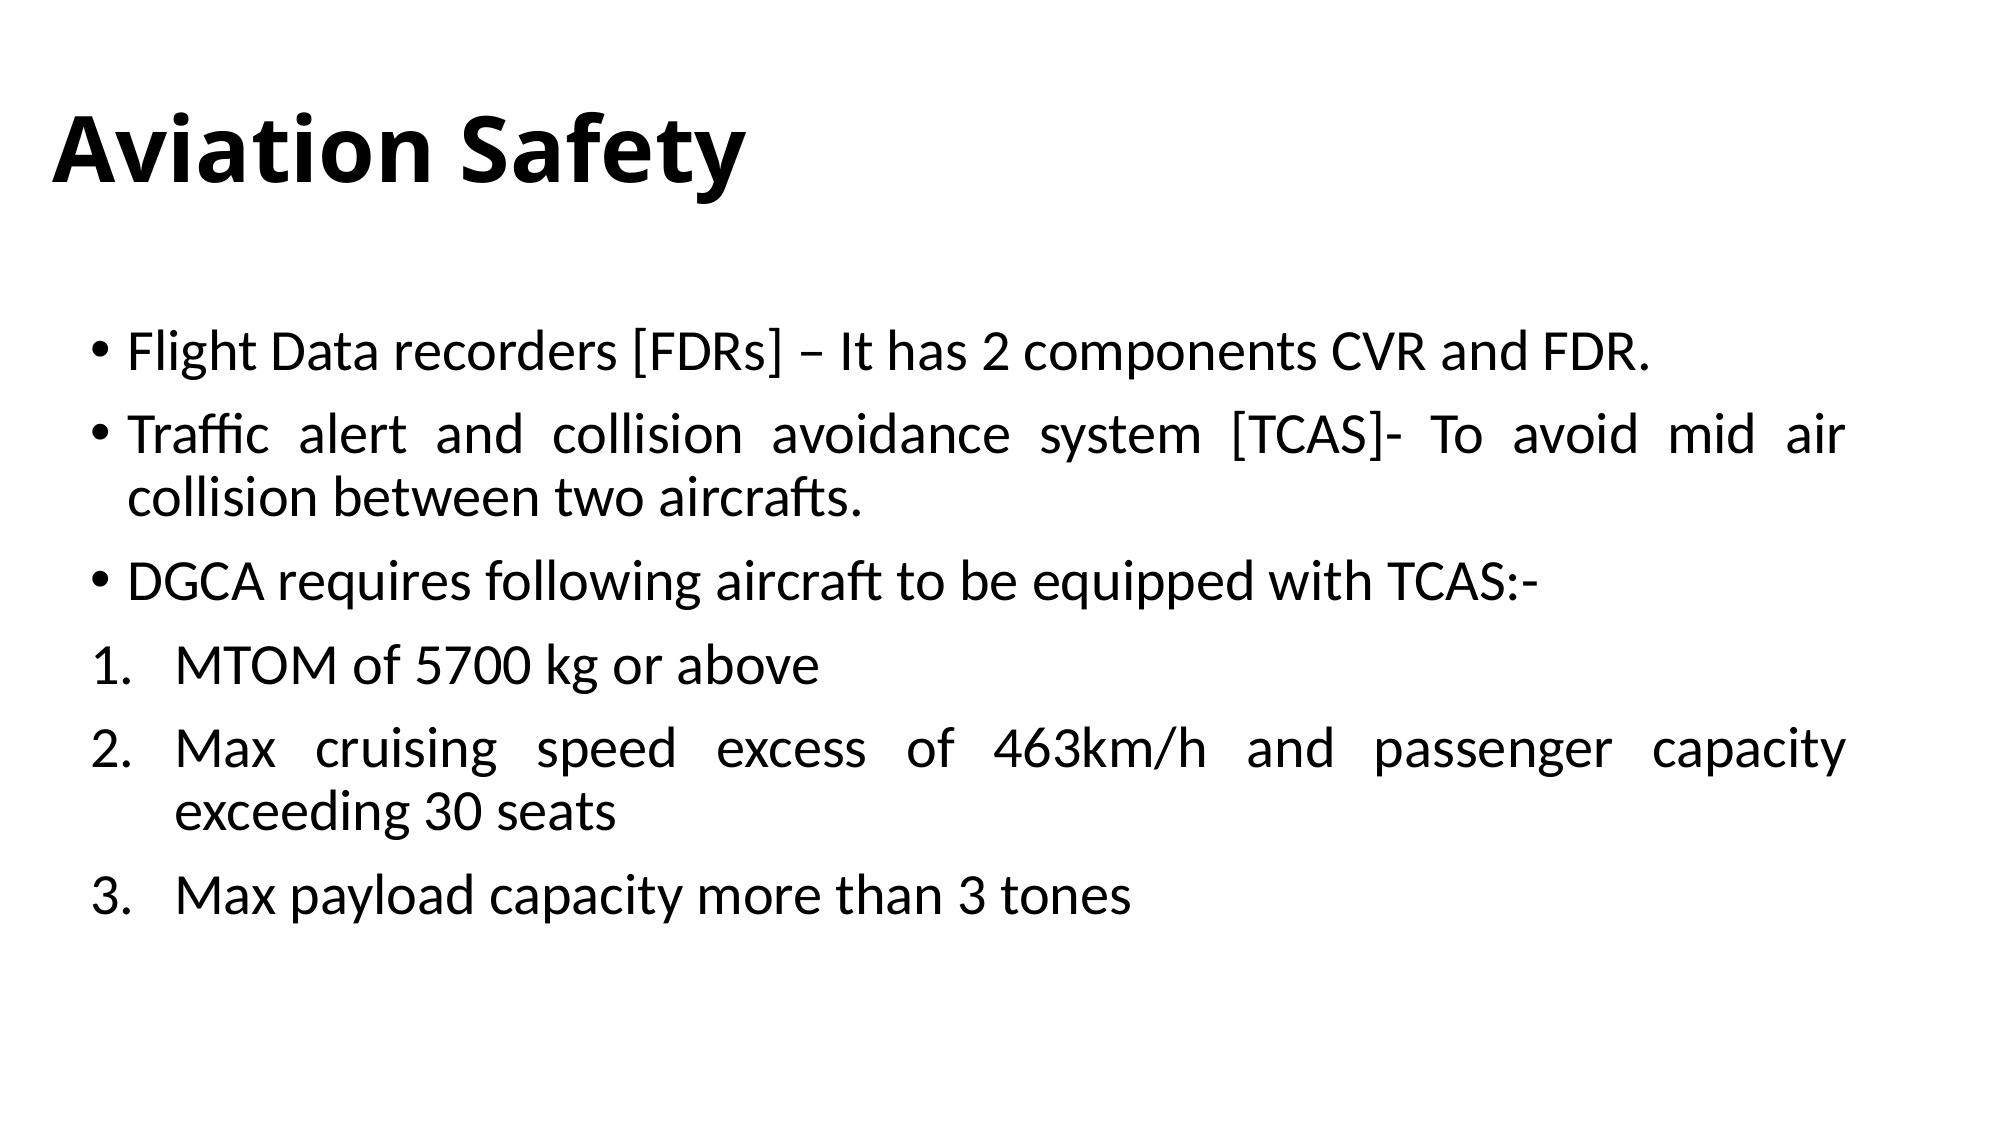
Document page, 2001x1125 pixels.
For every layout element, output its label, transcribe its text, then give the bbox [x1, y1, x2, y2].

list Flight Data recorders [FDRs] – It has 2 components CVR and FDR. Traffic alert and collision avoidance system [TCAS]- To avoid mid air collision between two aircrafts. DGCA requires following aircraft to be equipped with TCAS:- MTOM of 5700 kg or above Max cruising speed excess of 463km/h and passenger capacity exceeding 30 seats Max payload capacity more than 3 tones [75, 312, 1863, 1001]
title Aviation Safety [37, 37, 1581, 268]
